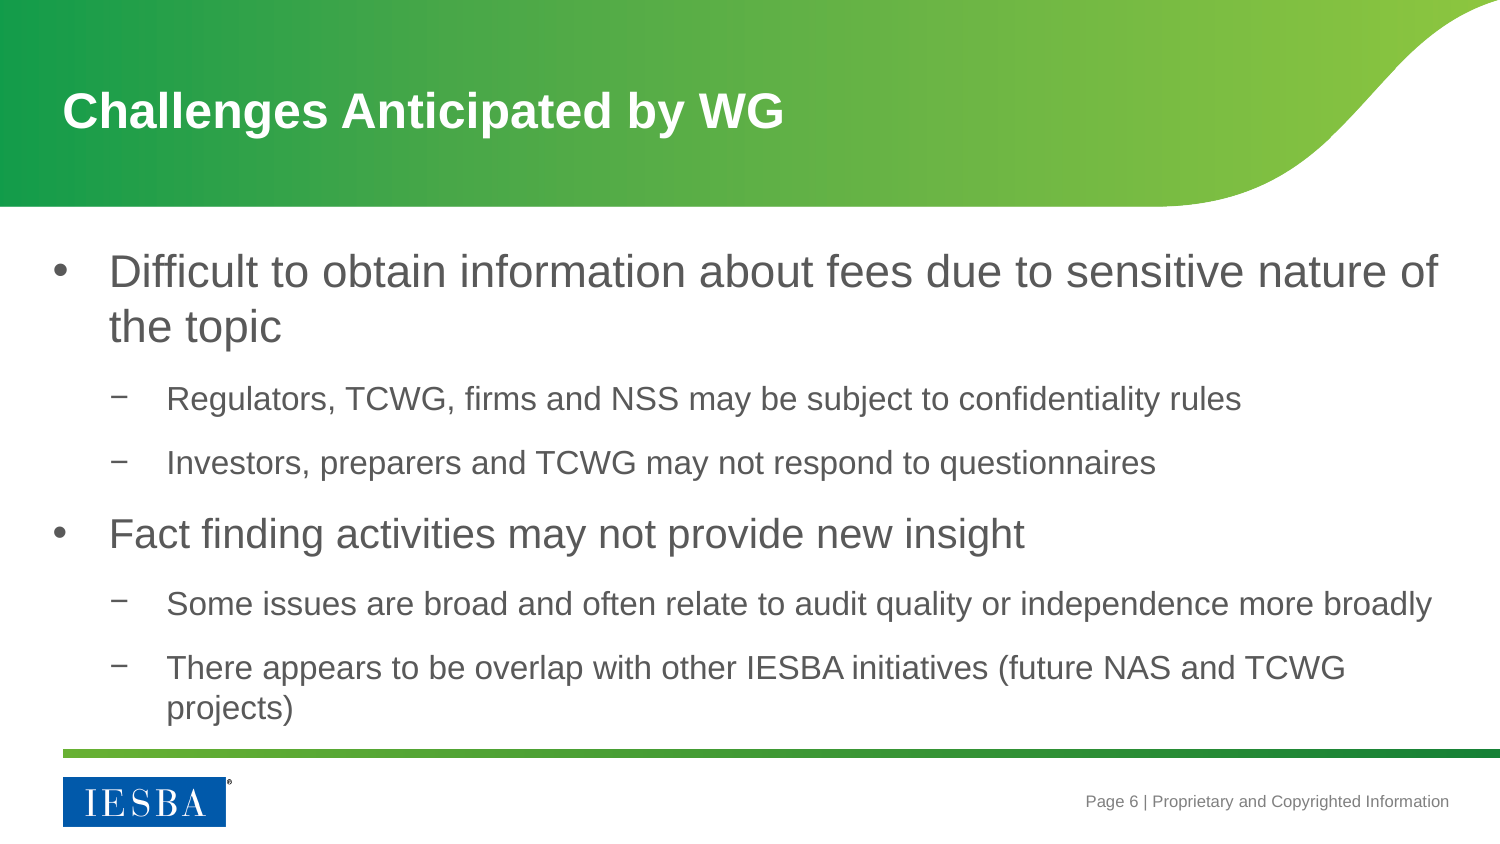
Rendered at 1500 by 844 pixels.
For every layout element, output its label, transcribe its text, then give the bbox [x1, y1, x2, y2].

picture [0, 0, 1500, 207]
list Difficult to obtain information about fees due to sensitive nature of the topic Regulators, TCWG, firms and NSS may be subject to confidentiality rules Investors, preparers and TCWG may not respond to questionnaires Fact finding activities may not provide new insight Some issues are broad and often relate to audit quality or independence more broadly There appears to be overlap with other IESBA initiatives (future NAS and TCWG projects) [37, 234, 1475, 737]
title Challenges Anticipated by WG [62, 75, 1300, 142]
picture [63, 777, 232, 827]
